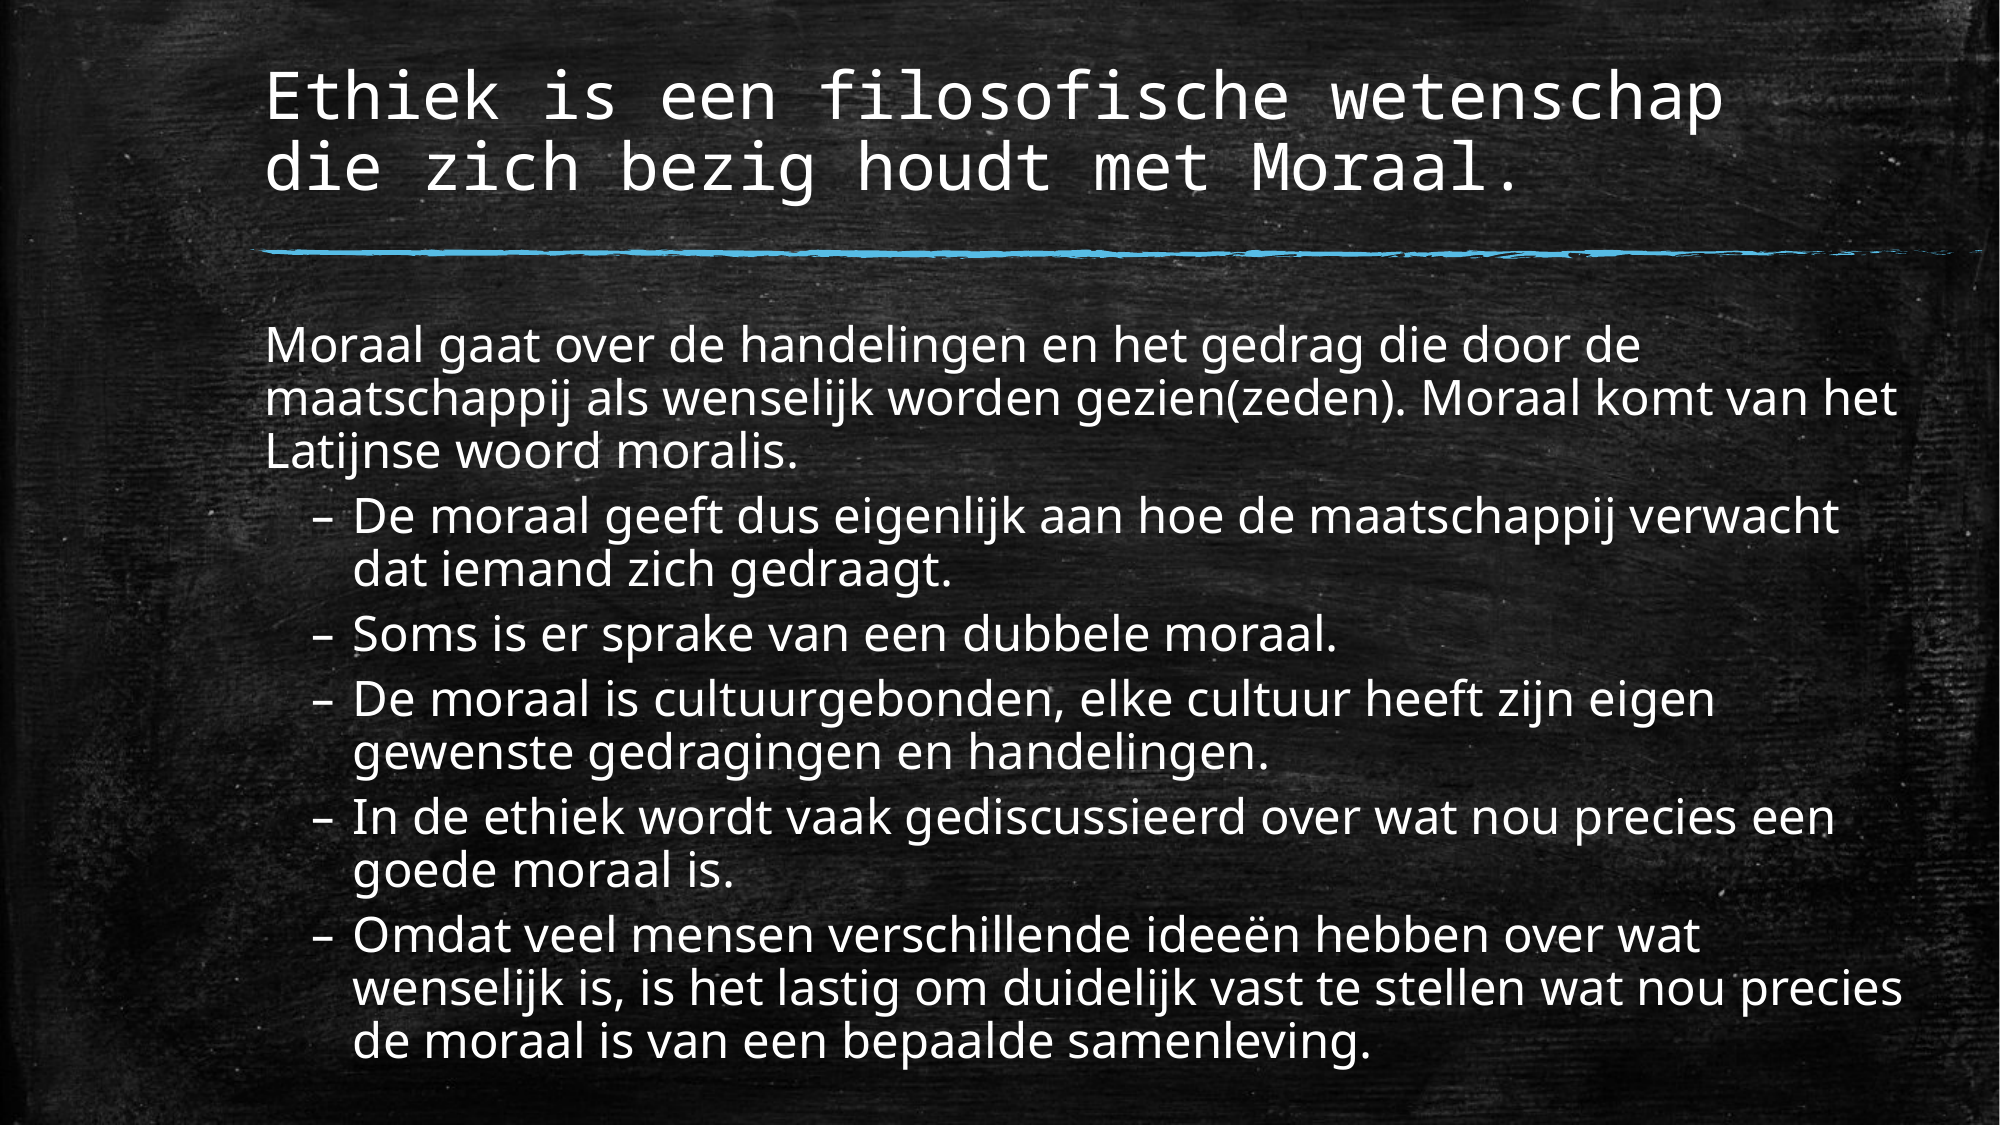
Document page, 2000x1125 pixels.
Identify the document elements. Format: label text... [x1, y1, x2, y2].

title Ethiek is een filosofische wetenschap die zich bezig houdt met Moraal. [249, 45, 1750, 213]
list Moraal gaat over de handelingen en het gedrag die door de maatschappij als wenselijk worden gezien(zeden). Moraal komt van het Latijnse woord moralis. De moraal geeft dus eigenlijk aan hoe de maatschappij verwacht dat iemand zich gedraagt. Soms is er sprake van een dubbele moraal. De moraal is cultuurgebonden, elke cultuur heeft zijn eigen gewenste gedragingen en handelingen. In de ethiek wordt vaak gediscussieerd over wat nou precies een goede moraal is. Omdat veel mensen verschillende ideeën hebben over wat wenselijk is, is het lastig om duidelijk vast te stellen wat nou precies de moraal is van een bepaalde samenleving. [249, 312, 1922, 1080]
